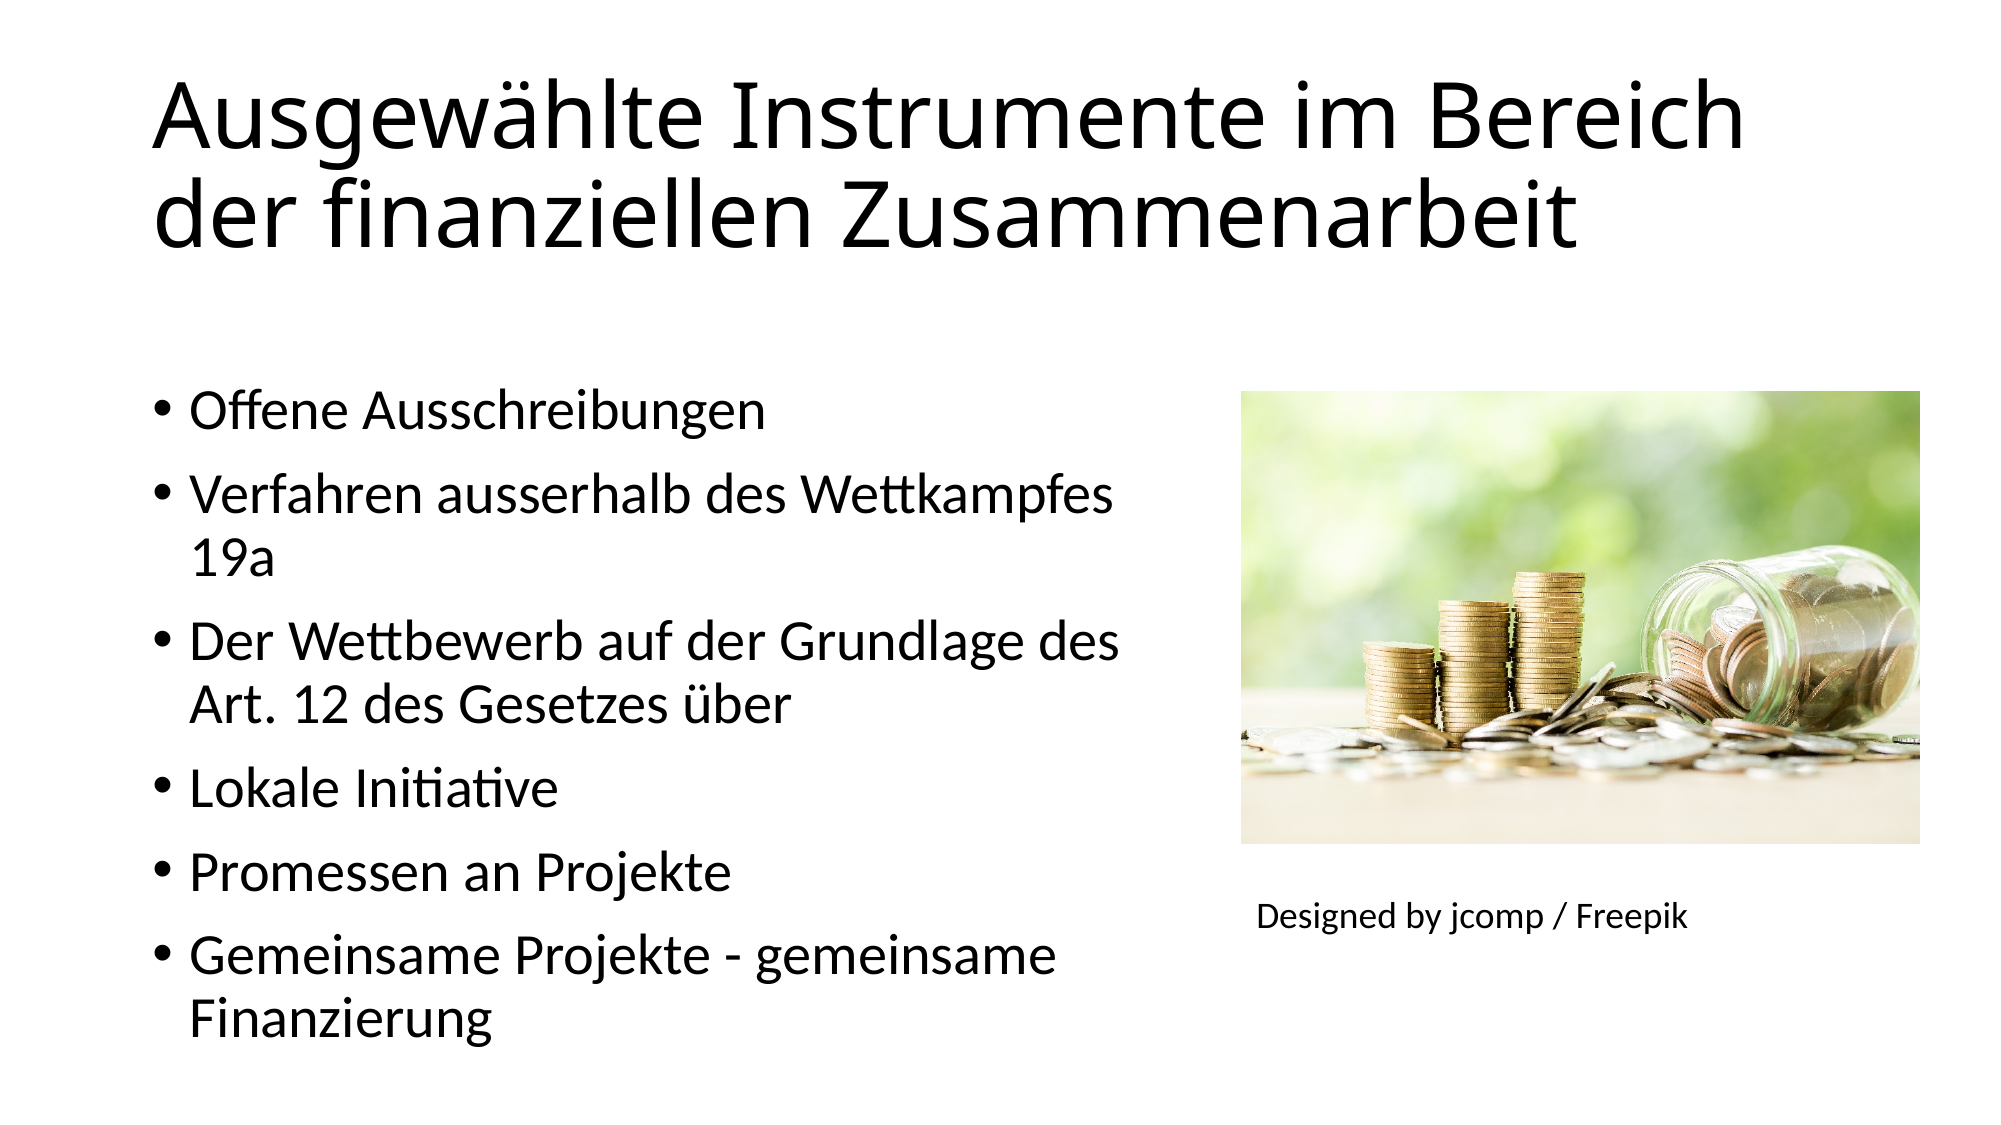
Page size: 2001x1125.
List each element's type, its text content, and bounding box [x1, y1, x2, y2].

title Ausgewählte Instrumente im Bereich der finanziellen Zusammenarbeit [137, 59, 1863, 278]
picture [1241, 391, 1920, 844]
list Offene Ausschreibungen Verfahren ausserhalb des Wettkampfes 19a Der Wettbewerb auf der Grundlage des Art. 12 des Gesetzes über Lokale Initiative Promessen an Projekte Gemeinsame Projekte - gemeinsame Finanzierung [137, 372, 1205, 1086]
text_box Designed by jcomp / Freepik [1241, 883, 1920, 944]
